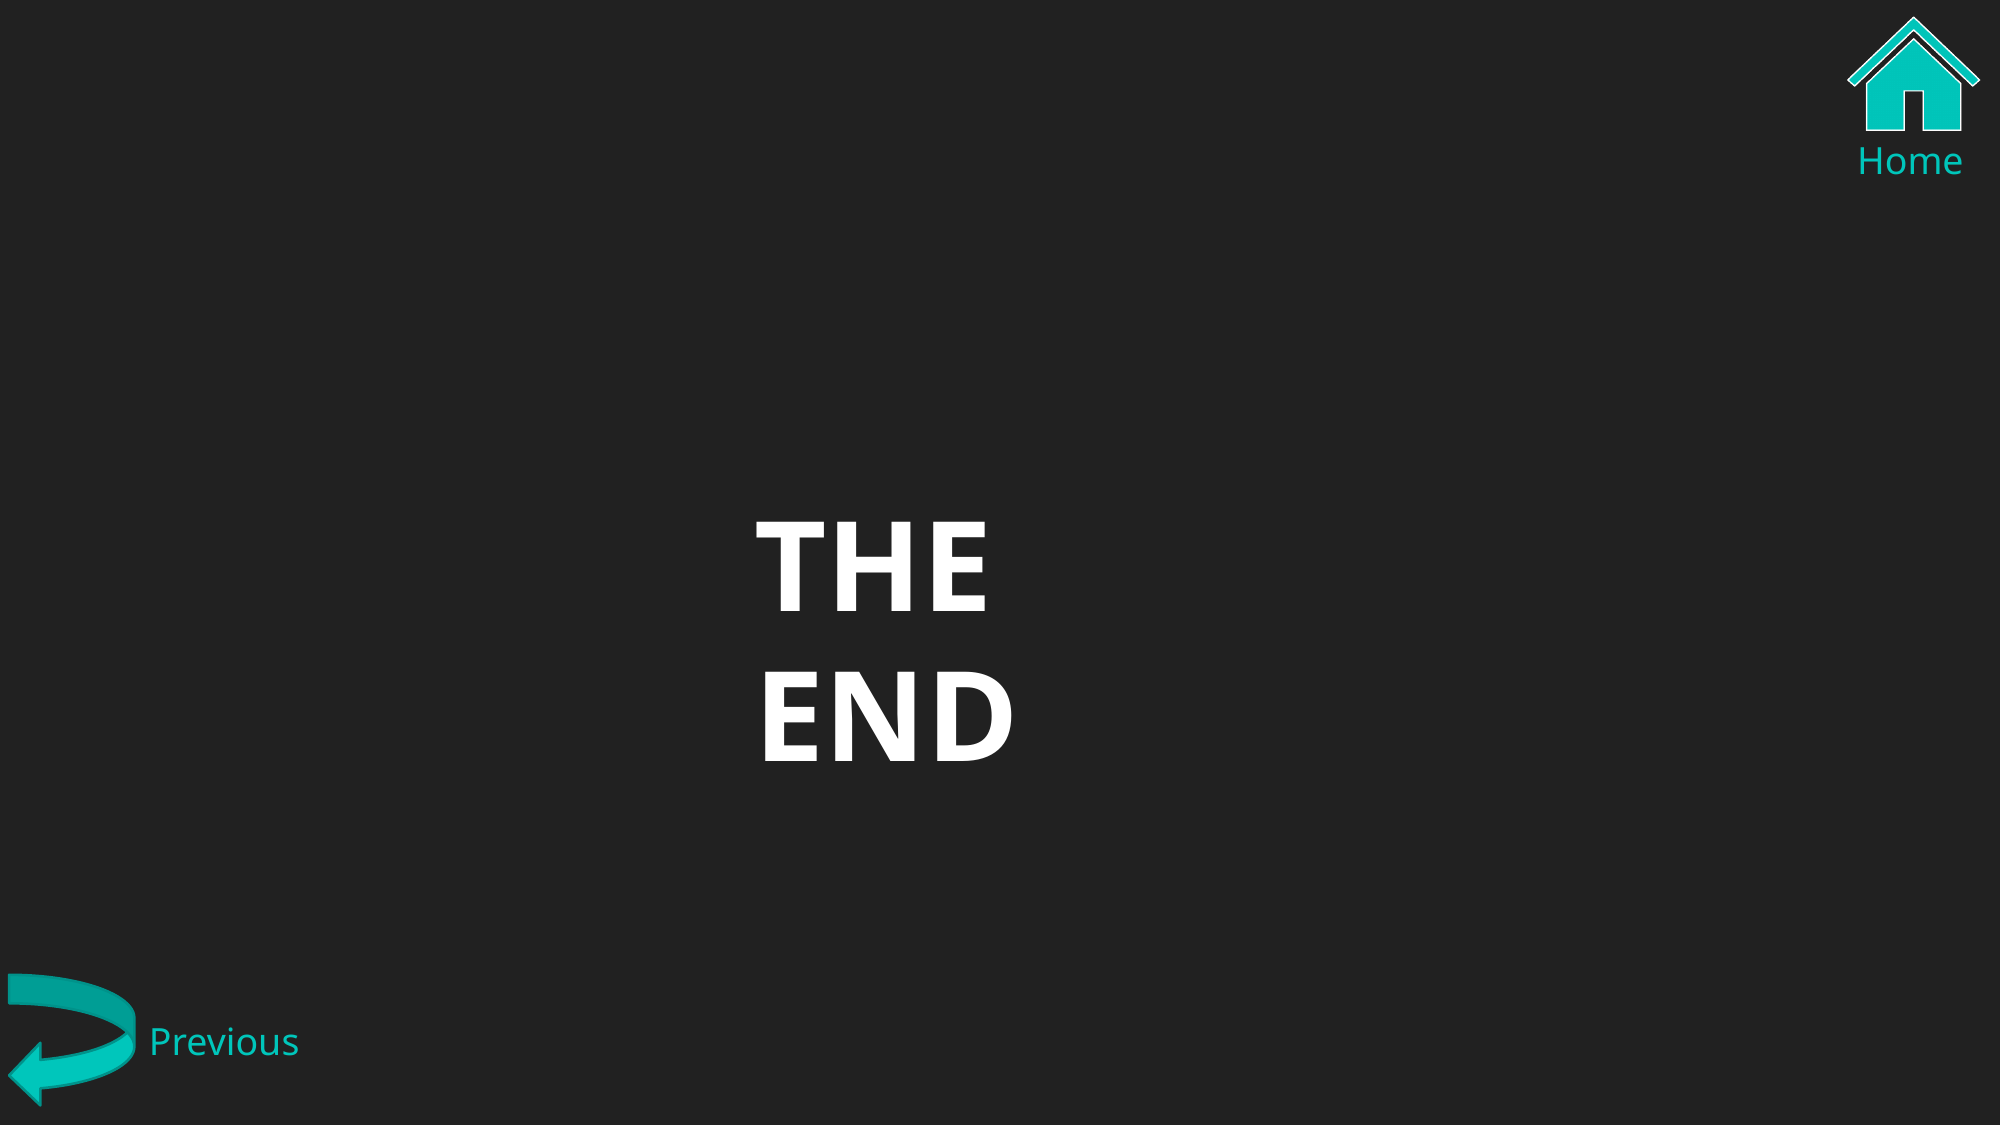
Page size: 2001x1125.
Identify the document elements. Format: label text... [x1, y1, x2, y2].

text_box Home [1842, 149, 1985, 190]
text_box [7, 973, 134, 1107]
picture [1838, 0, 1989, 149]
text_box Previous [134, 1010, 322, 1071]
text_box THE END [739, 479, 1260, 794]
